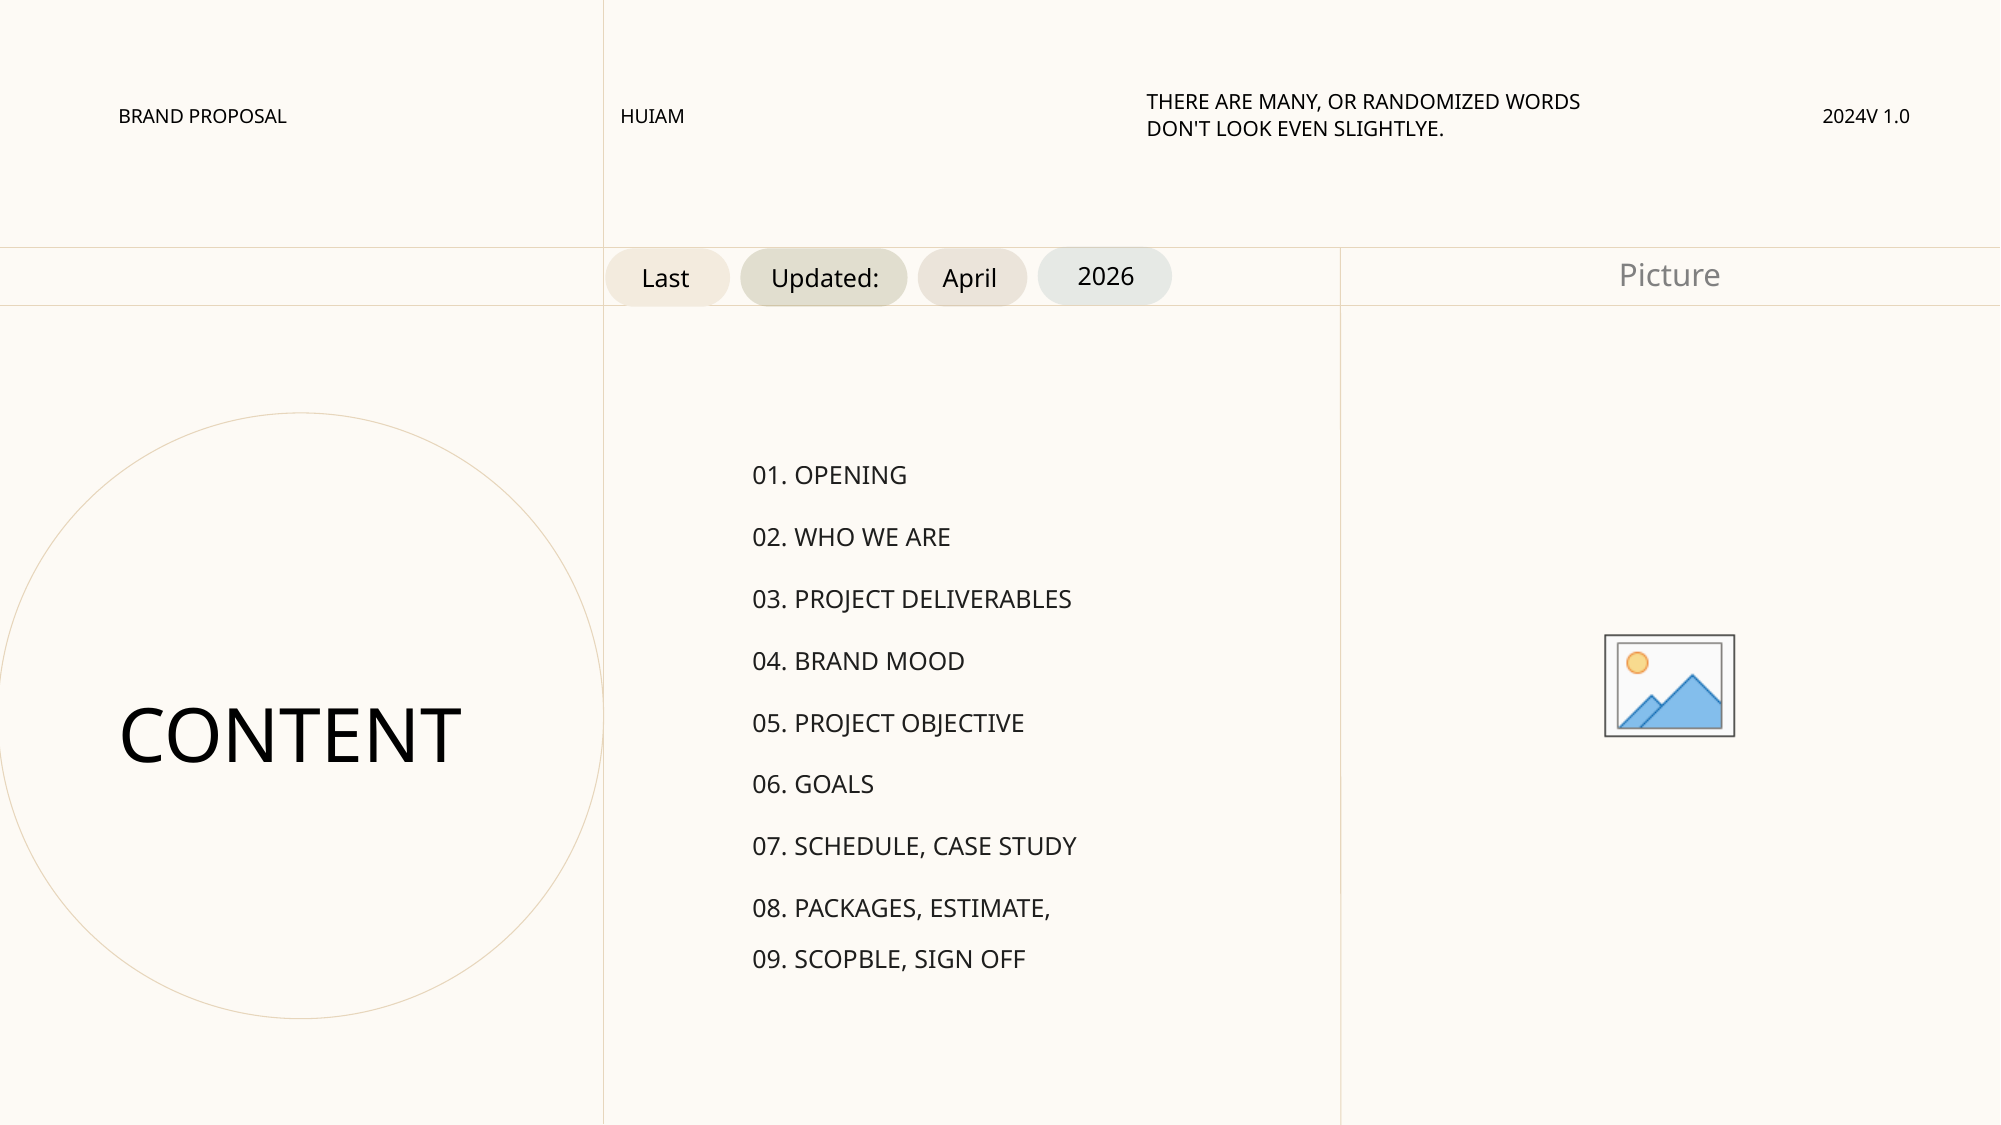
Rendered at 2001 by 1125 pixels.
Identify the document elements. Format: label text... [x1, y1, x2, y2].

text_box [900, 256, 909, 299]
text_box 08. PACKAGES, ESTIMATE, [737, 885, 1207, 931]
text_box 2024V 1.0 [1773, 92, 1930, 148]
text_box 04. BRAND MOOD [737, 637, 1207, 683]
text_box HUIAM [605, 92, 881, 148]
picture [1340, 247, 2000, 1125]
text_box 02. WHO WE ARE [737, 514, 1229, 559]
text_box April [925, 254, 1015, 300]
text_box [604, 248, 732, 305]
text_box 09. SCOPBLE, SIGN OFF [737, 936, 1207, 982]
text_box [1046, 298, 1164, 305]
text_box [916, 256, 925, 299]
text_box 01. OPENING [737, 452, 1229, 497]
text_box 05. PROJECT OBJECTIVE [737, 699, 1229, 745]
text_box [0, 411, 603, 1020]
text_box 07. SCHEDULE, CASE STUDY [737, 823, 1229, 869]
text_box [739, 248, 899, 305]
text_box Last [621, 254, 710, 300]
text_box 06. GOALS [737, 761, 1207, 807]
text_box BRAND PROPOSAL [103, 92, 379, 148]
text_box 03. PROJECT DELIVERABLES [737, 576, 1207, 621]
text_box Updated: [751, 254, 900, 300]
text_box THERE ARE MANY, OR RANDOMIZED WORDS DON'T LOOK EVEN SLIGHTLYE. [1131, 78, 1639, 148]
text_box 2026 [1023, 253, 1189, 298]
text_box [926, 248, 1023, 305]
text_box [1047, 248, 1163, 253]
